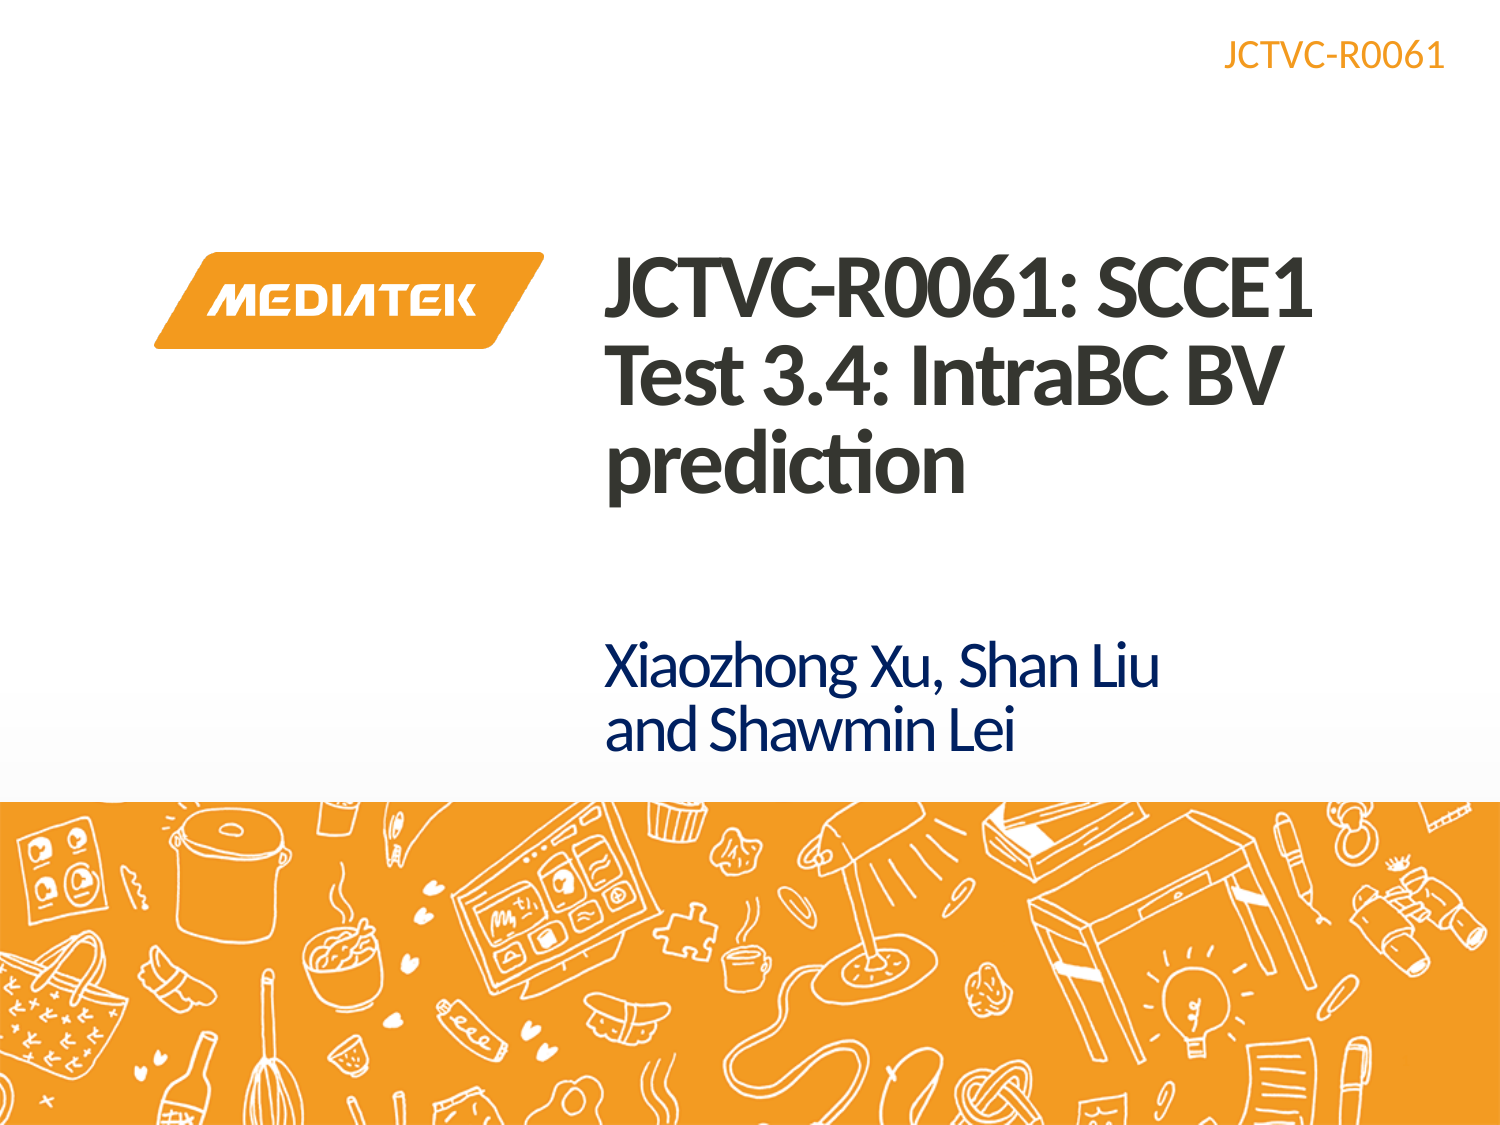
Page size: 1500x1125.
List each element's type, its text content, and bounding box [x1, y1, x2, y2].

title JCTVC-R0061: SCCE1 Test 3.4: IntraBC BV prediction [589, 239, 1425, 630]
slide_number 1 [1251, 1029, 1425, 1090]
picture [0, 802, 1500, 1125]
subtitle Xiaozhong Xu, Shan Liu and Shawmin Lei [589, 629, 1230, 803]
picture [154, 252, 544, 349]
